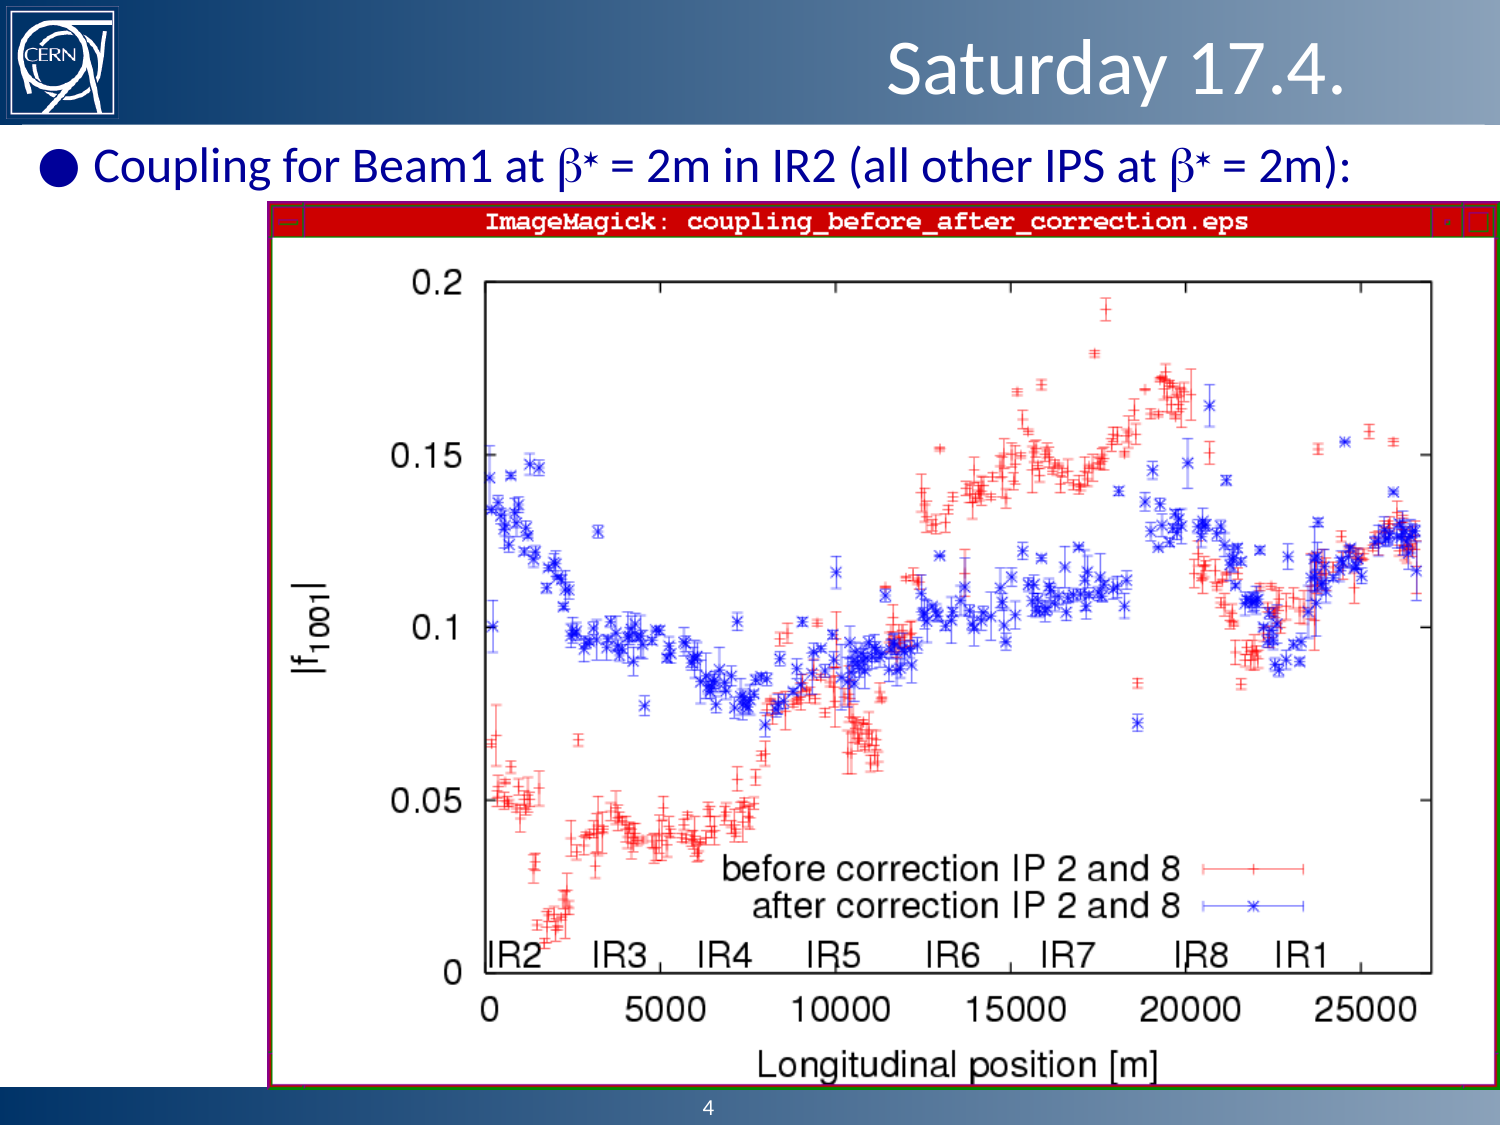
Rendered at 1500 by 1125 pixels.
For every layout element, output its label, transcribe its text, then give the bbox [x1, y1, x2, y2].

title Saturday 17.4. [124, 0, 1363, 124]
picture [267, 201, 1500, 1090]
picture [6, 6, 119, 119]
slide_number 4 [687, 1099, 876, 1125]
list Coupling for Beam1 at b* = 2m in IR2 (all other IPS at b* = 2m): [21, 124, 1485, 1000]
